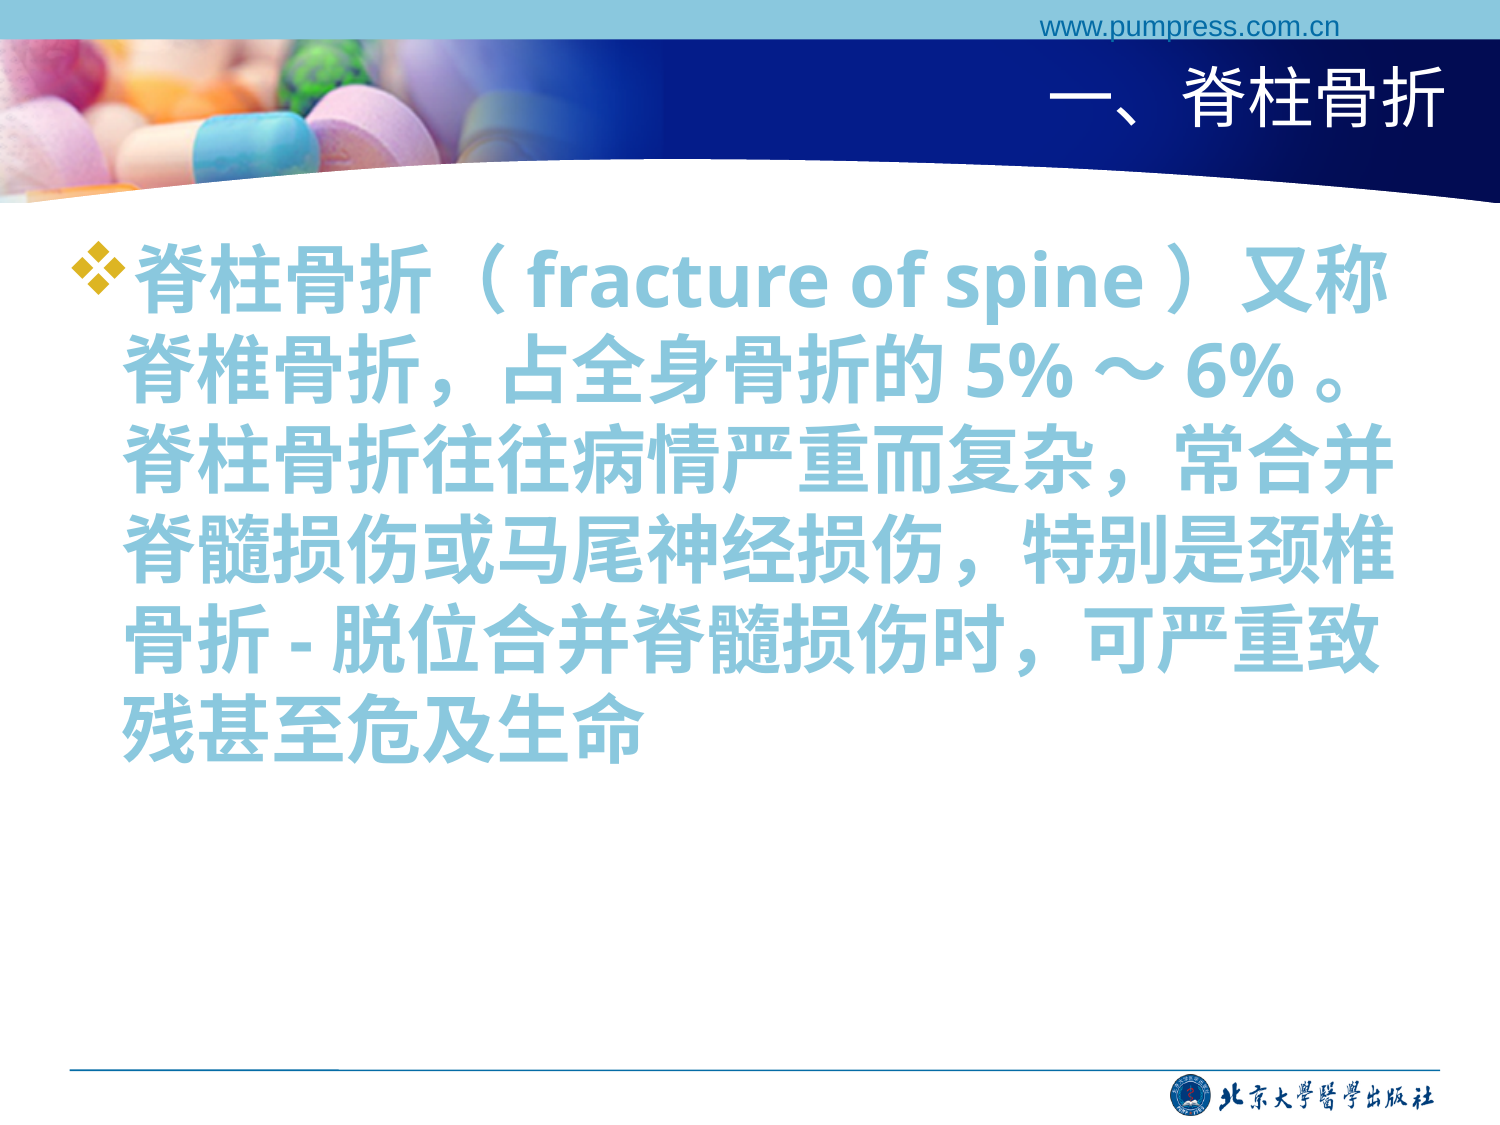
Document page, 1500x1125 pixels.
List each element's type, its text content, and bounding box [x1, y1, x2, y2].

slide_number www.pumpress.com.cn [1025, 0, 1463, 38]
picture [1170, 1074, 1436, 1118]
picture [0, 40, 1500, 203]
list 脊柱骨折（fracture of spine）又称脊椎骨折，占全身骨折的5%～6%。脊柱骨折往往病情严重而复杂，常合并脊髓损伤或马尾神经损伤，特别是颈椎骨折-脱位合并脊髓损伤时，可严重致残甚至危及生命 [49, 224, 1463, 1026]
title 一、脊柱骨折 [137, 49, 1463, 143]
